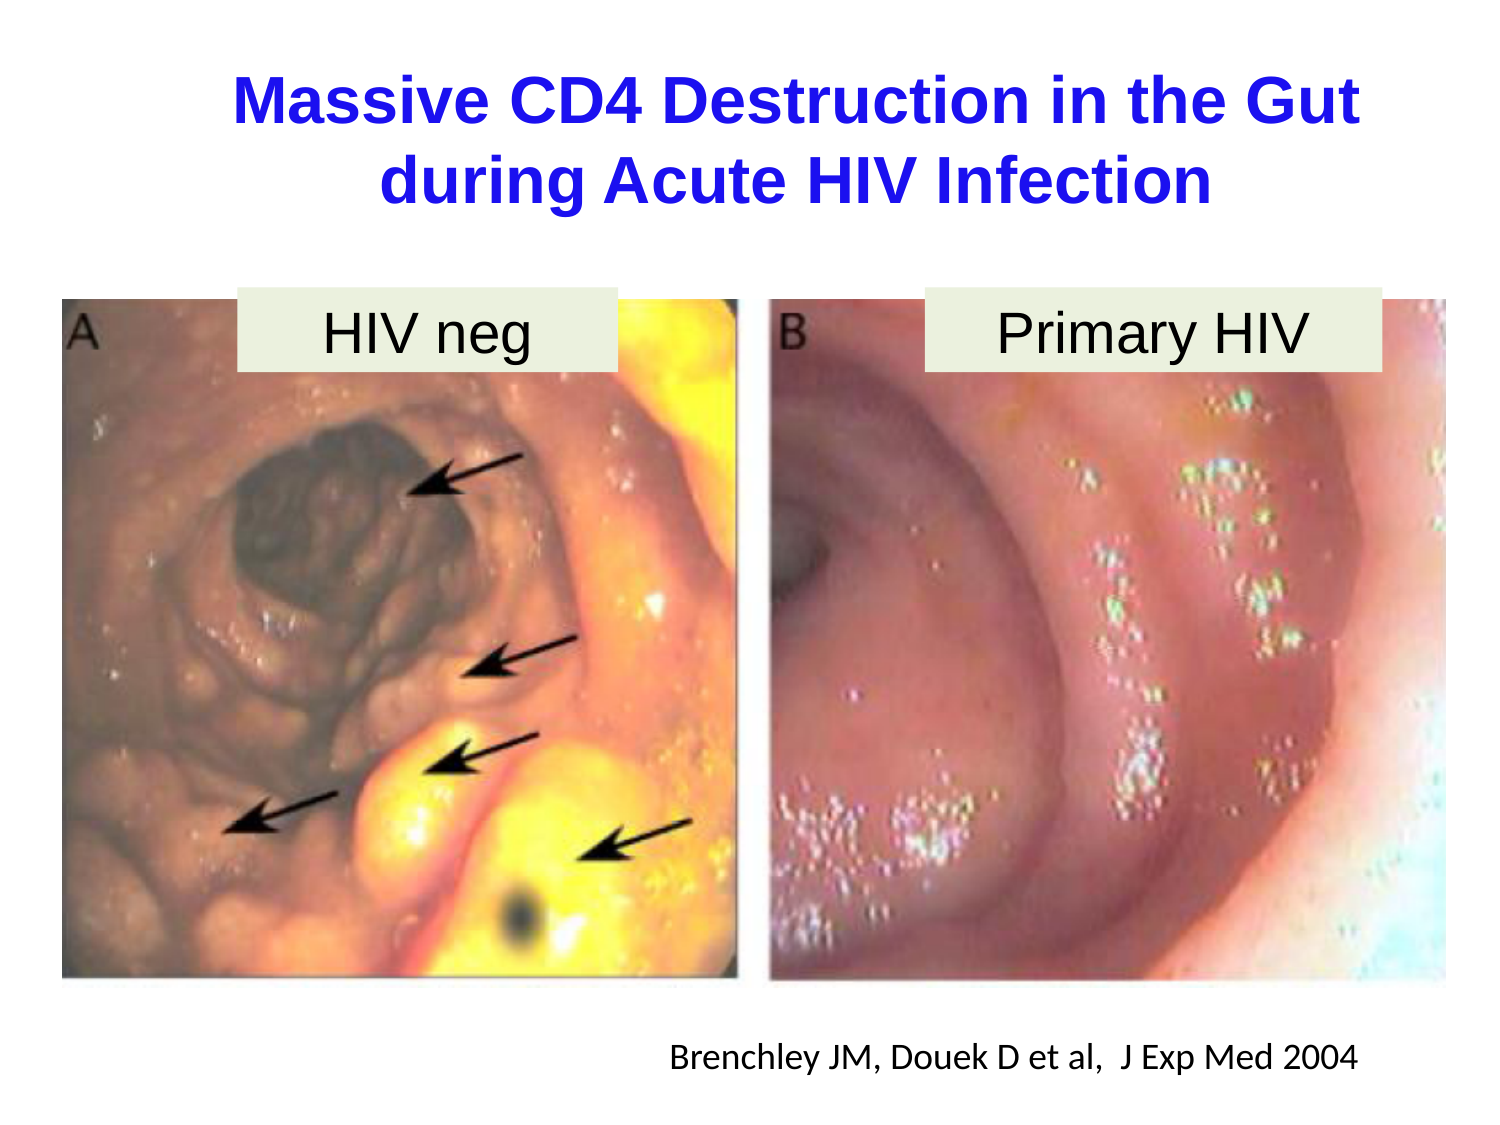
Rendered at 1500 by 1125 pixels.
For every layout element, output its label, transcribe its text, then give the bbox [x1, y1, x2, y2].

text_box Brenchley JM, Douek D et al, J Exp Med 2004 [654, 1024, 1375, 1085]
picture [62, 299, 1446, 988]
text_box Primary HIV [924, 287, 1383, 298]
text_box HIV neg [237, 287, 619, 298]
text_box Massive CD4 Destruction in the Gut during Acute HIV Infection [217, 49, 1377, 225]
